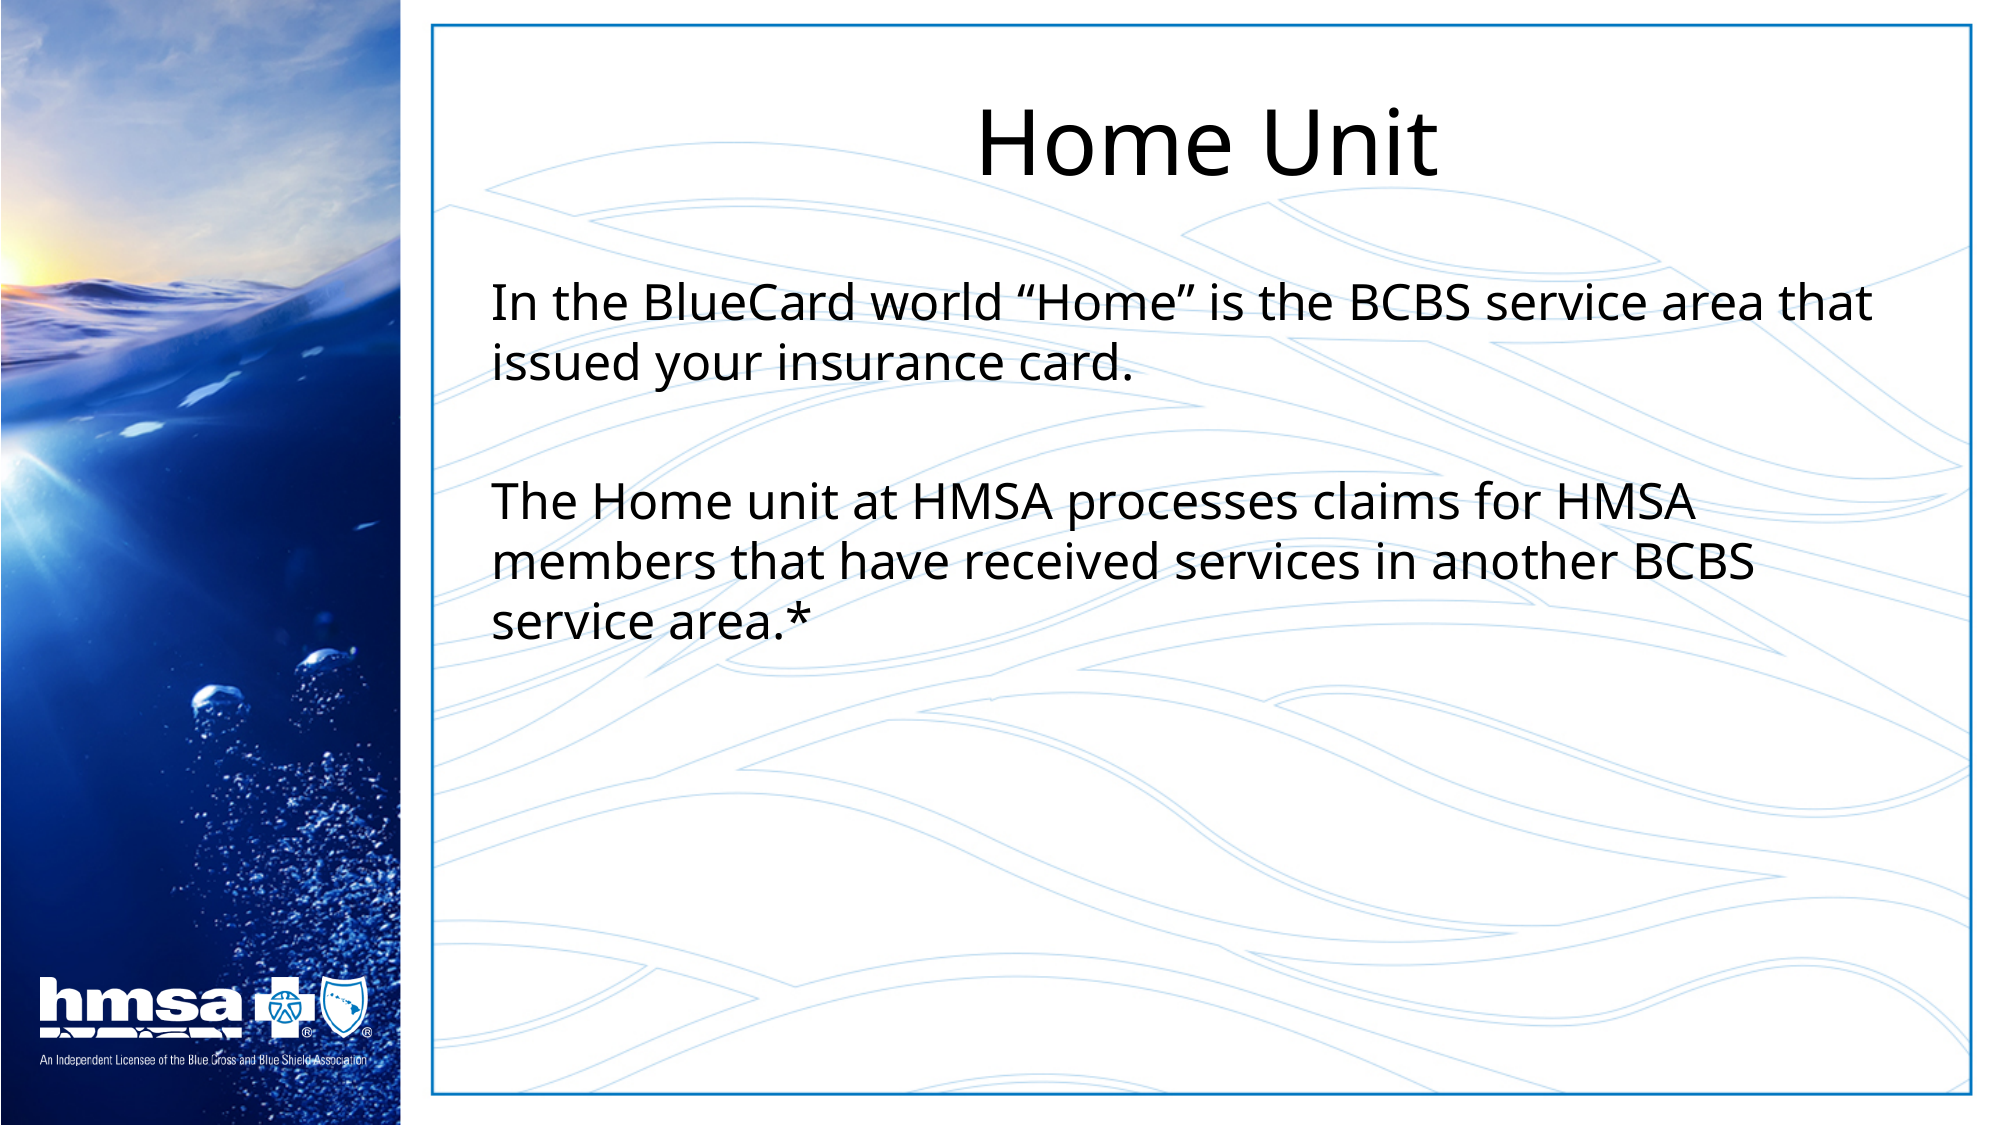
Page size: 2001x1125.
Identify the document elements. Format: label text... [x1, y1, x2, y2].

title Home Unit [476, 45, 1939, 233]
list In the BlueCard world “Home” is the BCBS service area that issued your insurance card. The Home unit at HMSA processes claims for HMSA members that have received services in another BCBS service area.* [476, 262, 1939, 1005]
picture [1, 0, 1999, 1125]
